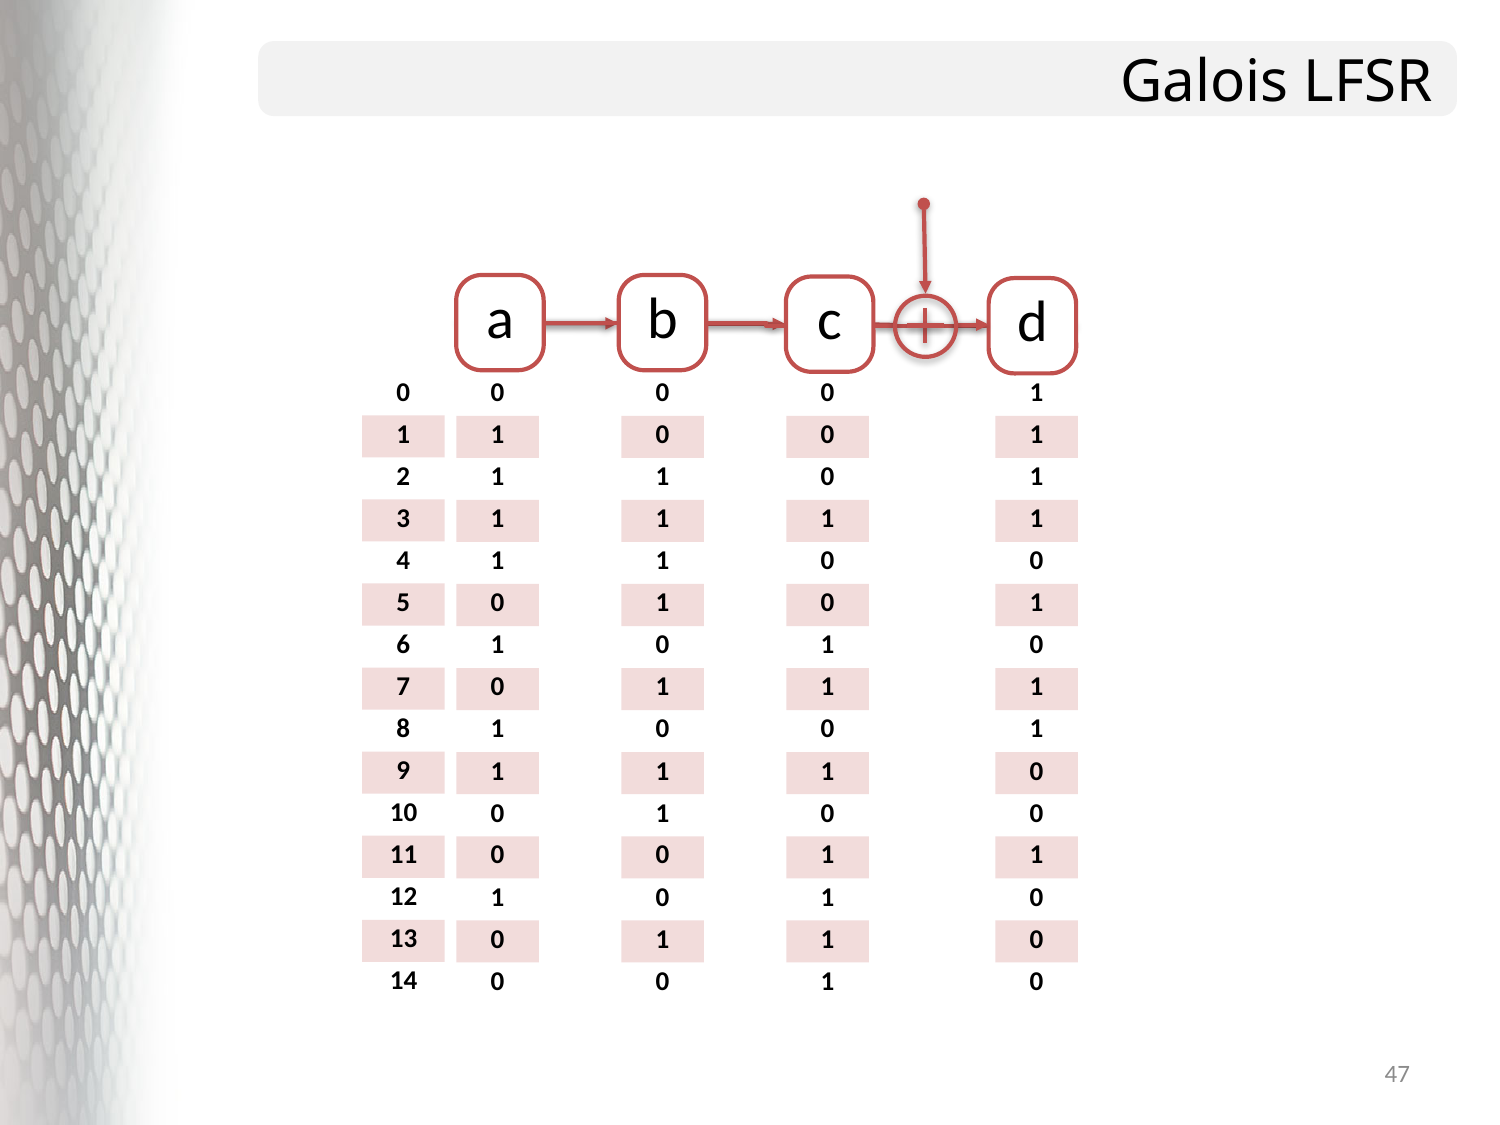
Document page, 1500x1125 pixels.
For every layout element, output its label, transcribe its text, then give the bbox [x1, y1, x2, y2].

table_cell 1 [456, 500, 539, 542]
table_cell 0 [456, 794, 539, 836]
table_cell 12 [362, 878, 445, 920]
table_cell 1 [621, 500, 704, 542]
table_cell 9 [362, 752, 445, 794]
table_cell 0 [456, 584, 539, 626]
table_cell 1 [995, 416, 1078, 458]
table_cell 0 [995, 542, 1078, 584]
table_header 0 [621, 381, 704, 416]
table_cell 1 [995, 710, 1078, 752]
table_cell 1 [995, 458, 1078, 500]
table_header 0 [786, 381, 869, 416]
table_header 0 [456, 381, 539, 416]
table_cell 4 [362, 541, 445, 583]
table_cell 1 [456, 752, 539, 794]
table_cell 0 [995, 962, 1078, 1004]
table_cell 0 [621, 626, 704, 668]
table_cell 0 [995, 794, 1078, 836]
table_cell 1 [621, 794, 704, 836]
table_cell 0 [621, 962, 704, 1004]
picture [0, 0, 200, 1125]
table_cell 0 [621, 416, 704, 458]
table_cell 1 [621, 752, 704, 794]
table_cell 0 [456, 836, 539, 878]
table_cell 5 [362, 583, 445, 626]
table_cell 2 [362, 457, 445, 499]
table_cell 1 [786, 626, 869, 668]
table_cell 1 [621, 920, 704, 962]
table_cell 1 [621, 584, 704, 626]
table_cell 0 [456, 920, 539, 962]
table_cell 0 [786, 794, 869, 836]
table_header 0 [362, 373, 445, 415]
table_cell 0 [621, 710, 704, 752]
table_cell 6 [362, 626, 445, 668]
table_cell 0 [786, 710, 869, 752]
table_cell 8 [362, 710, 445, 752]
table_cell 1 [786, 920, 869, 962]
table_cell 7 [362, 668, 445, 710]
table_cell 1 [786, 752, 869, 794]
table_cell 1 [786, 836, 869, 878]
table_cell 0 [456, 668, 539, 710]
slide_number 47 [1074, 1042, 1425, 1103]
table_cell 0 [995, 626, 1078, 668]
table_cell 1 [621, 542, 704, 584]
table_cell 0 [621, 836, 704, 878]
table_cell 11 [362, 836, 445, 878]
table_cell 1 [362, 415, 445, 457]
table_cell 1 [995, 668, 1078, 710]
table_cell 0 [621, 878, 704, 920]
table_cell 1 [456, 626, 539, 668]
table_cell 1 [456, 878, 539, 920]
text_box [455, 203, 1077, 374]
table_cell 1 [621, 668, 704, 710]
table_cell 1 [456, 710, 539, 752]
table_cell 1 [456, 458, 539, 500]
table_cell 0 [786, 584, 869, 626]
table_cell 0 [456, 962, 539, 1004]
table_cell 1 [995, 500, 1078, 542]
table_cell 0 [995, 878, 1078, 920]
table_cell 1 [456, 542, 539, 584]
table_cell 0 [995, 752, 1078, 794]
table_cell 0 [786, 416, 869, 458]
table_cell 14 [362, 962, 445, 1004]
table_cell 3 [362, 499, 445, 541]
title Galois LFSR [160, 40, 1449, 117]
table_cell 0 [786, 458, 869, 500]
table_cell 0 [995, 920, 1078, 962]
table_cell 1 [995, 584, 1078, 626]
table_header 1 [995, 379, 1078, 416]
table_cell 0 [786, 542, 869, 584]
table_cell 1 [786, 962, 869, 1004]
table_cell 10 [362, 794, 445, 836]
table_cell 1 [786, 500, 869, 542]
table_cell 1 [995, 836, 1078, 878]
table_cell 1 [621, 458, 704, 500]
table_cell 13 [362, 920, 445, 962]
table_cell 1 [786, 668, 869, 710]
table_cell 1 [786, 878, 869, 920]
table_cell 1 [456, 416, 539, 458]
